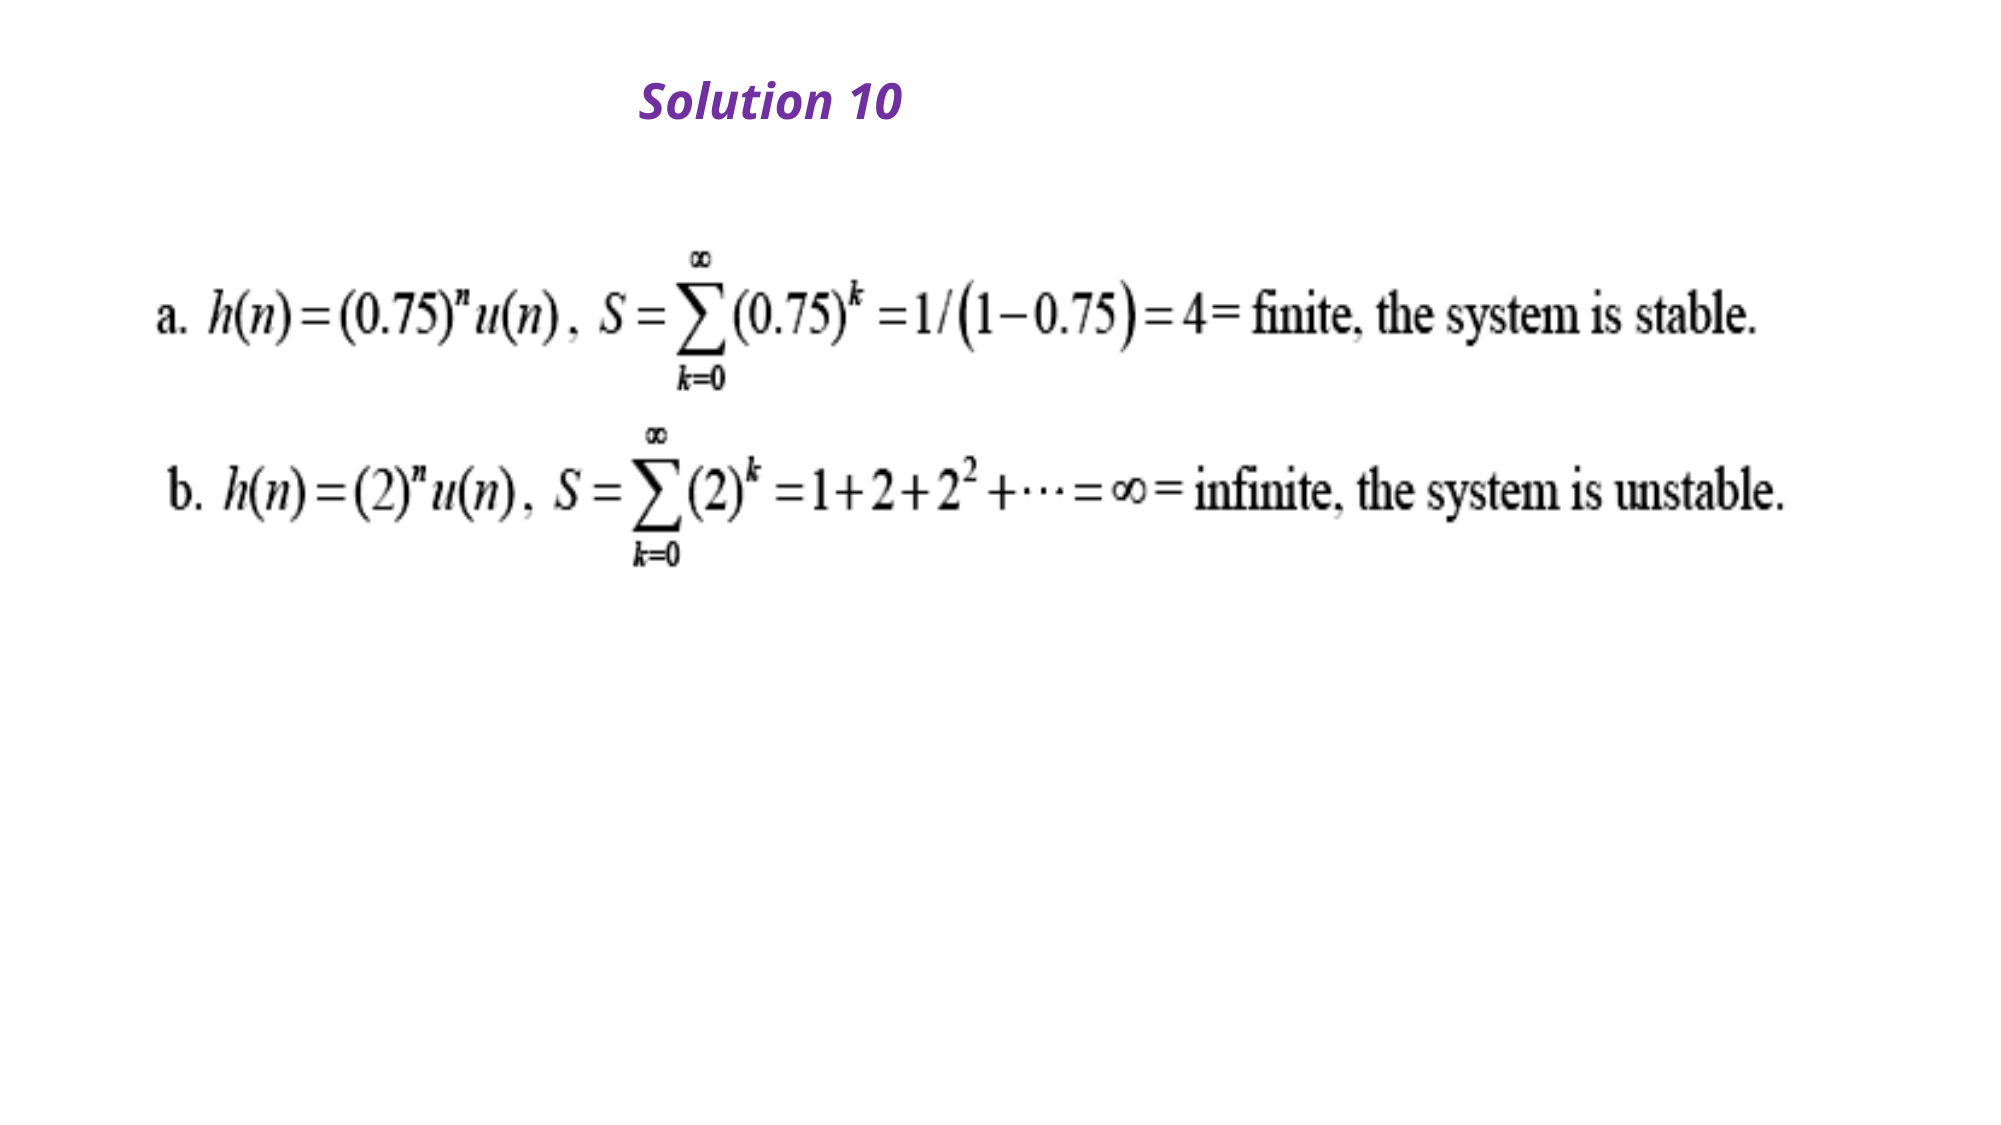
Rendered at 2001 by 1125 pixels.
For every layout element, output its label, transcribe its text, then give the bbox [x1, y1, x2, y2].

picture [132, 240, 1795, 580]
text_box Solution 10 [623, 57, 918, 137]
